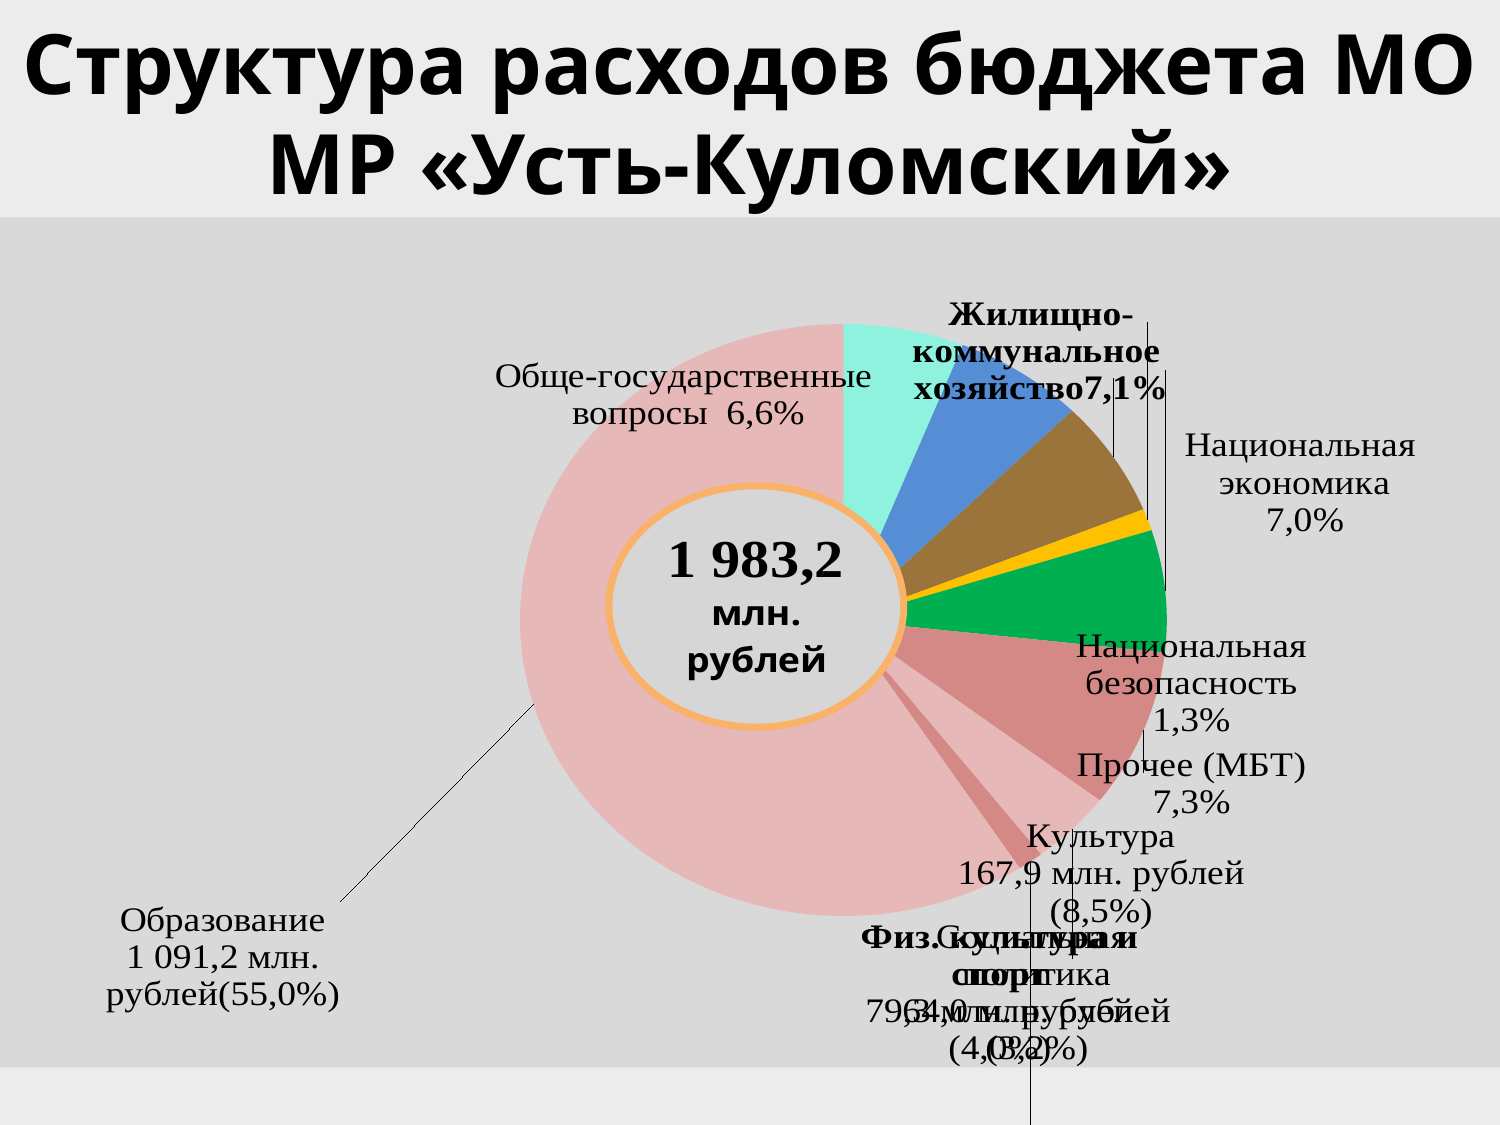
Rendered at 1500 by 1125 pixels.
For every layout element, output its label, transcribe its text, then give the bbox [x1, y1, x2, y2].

text_box Структура расходов бюджета МО МР «Усть-Куломский» [0, 4, 1500, 217]
chart [0, 217, 1500, 1125]
